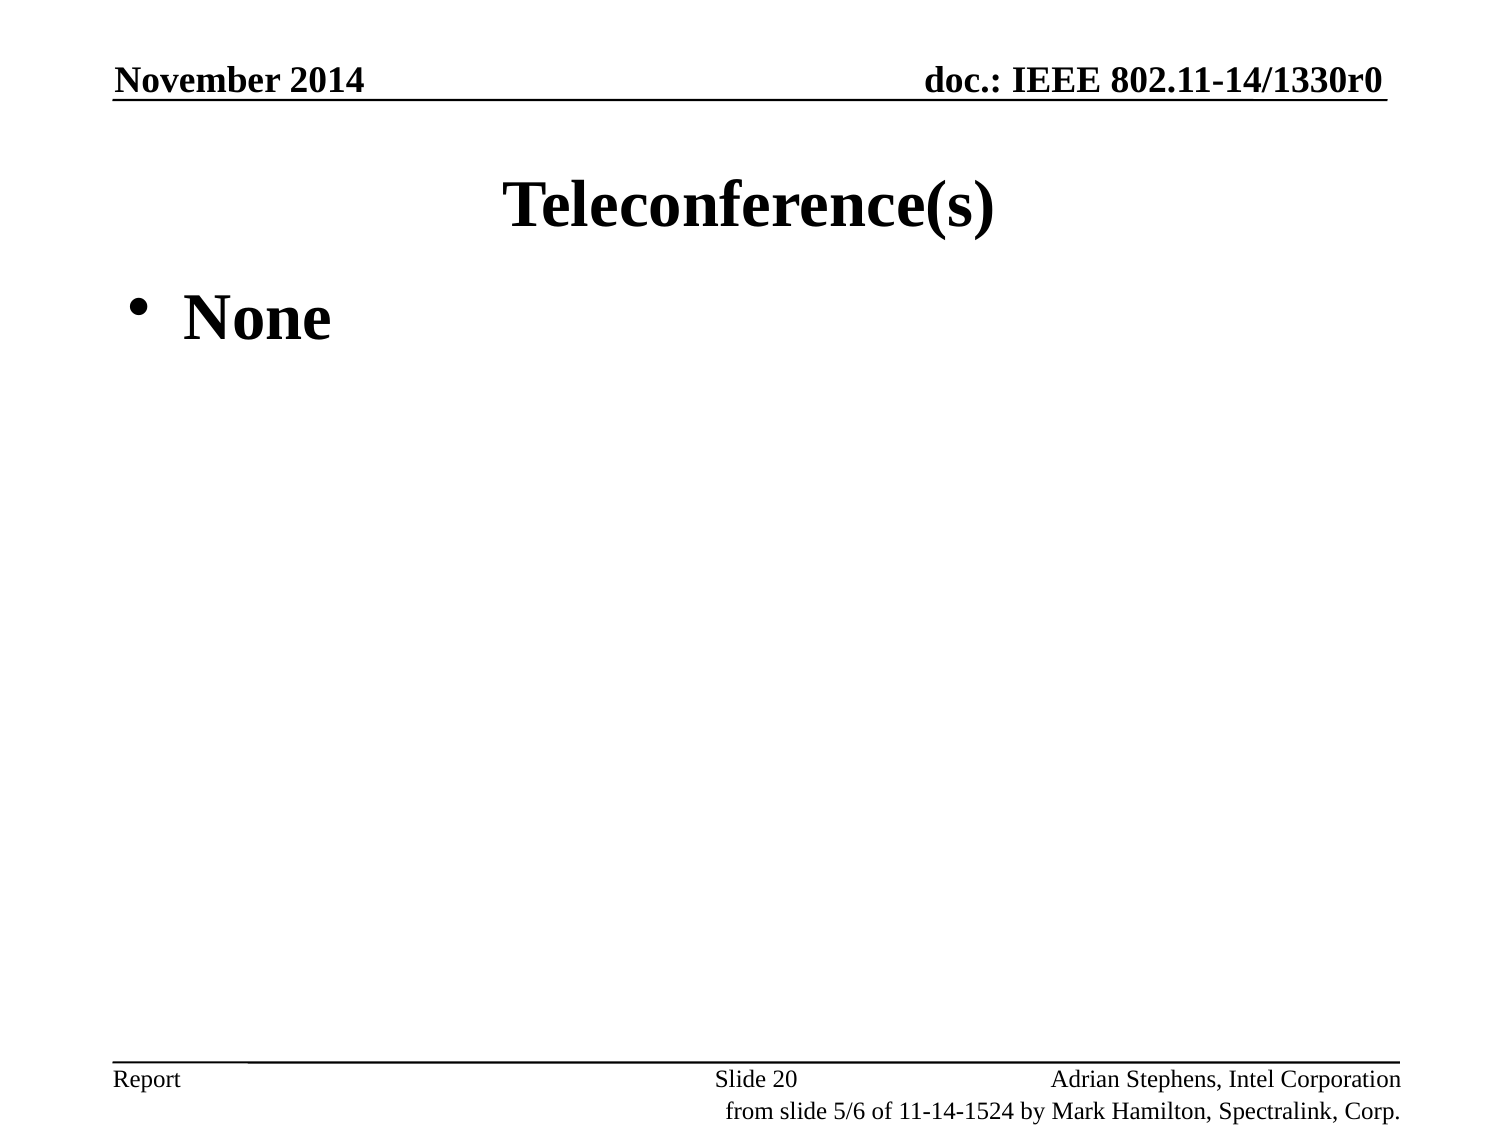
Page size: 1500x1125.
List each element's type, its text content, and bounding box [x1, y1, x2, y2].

slide_number Slide 20 [712, 1061, 800, 1087]
list None [112, 275, 1388, 1000]
title Teleconference(s) [112, 112, 1388, 275]
text_box from slide 5/6 of 11-14-1524 by Mark Hamilton, Spectralink, Corp. [343, 1087, 1417, 1125]
footer Adrian Stephens, Intel Corporation [1047, 1061, 1402, 1087]
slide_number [114, 54, 374, 101]
